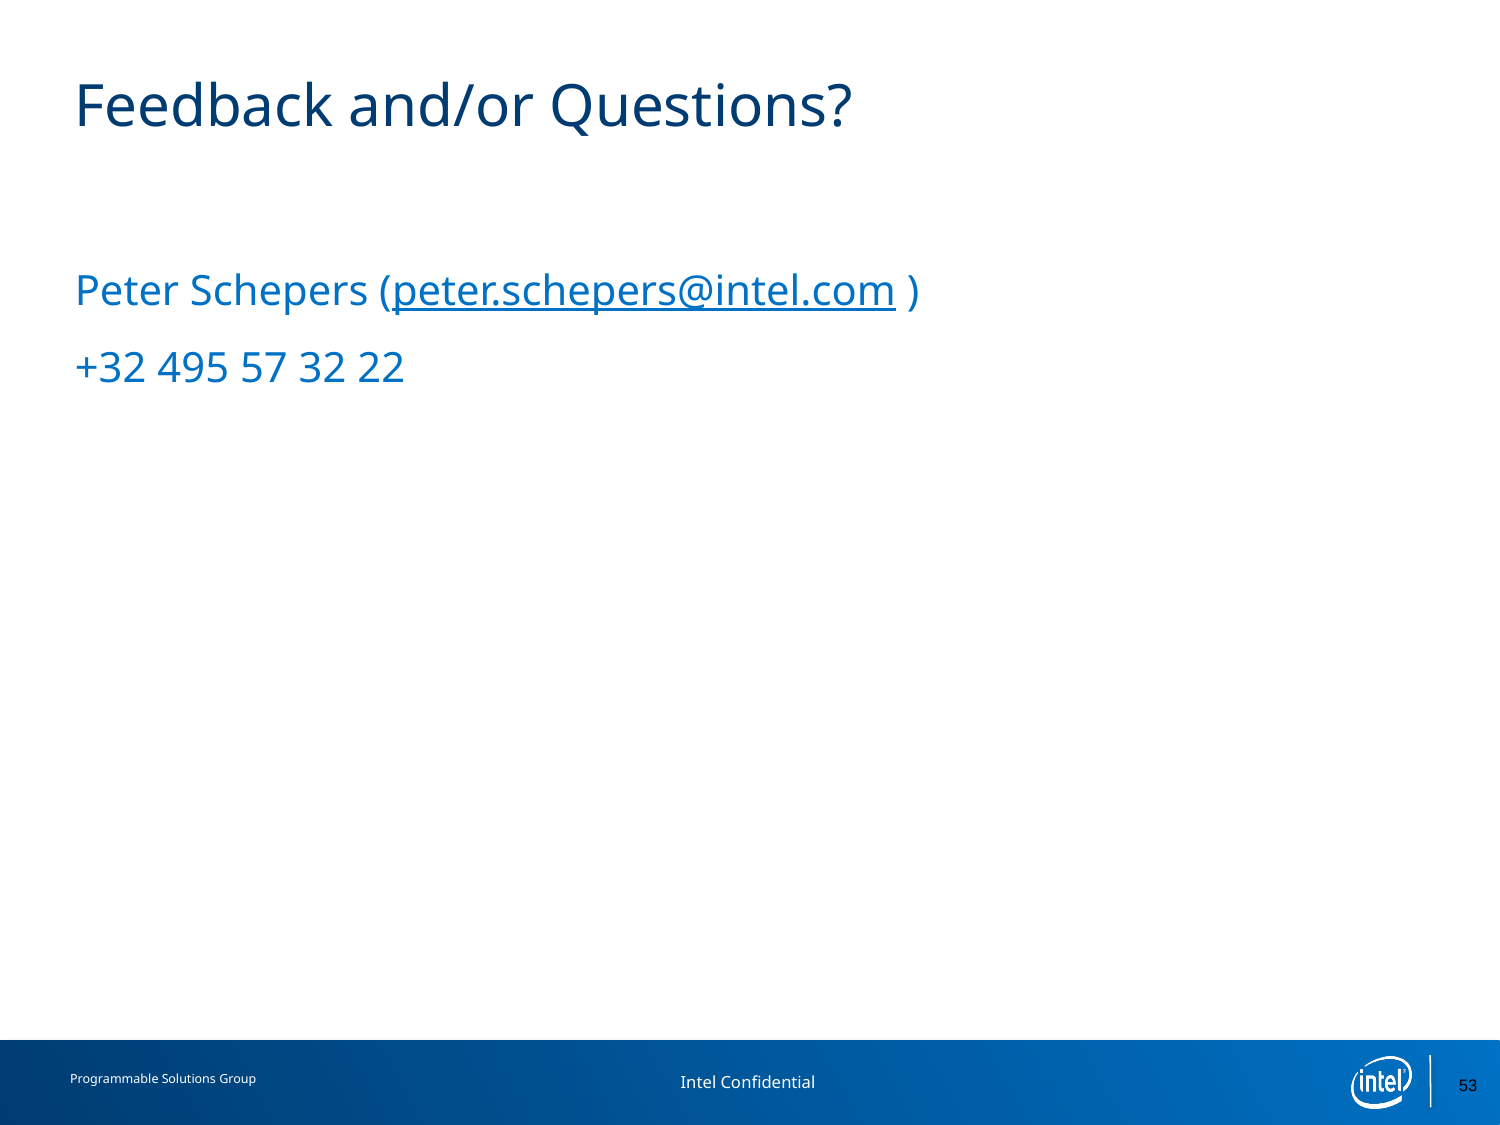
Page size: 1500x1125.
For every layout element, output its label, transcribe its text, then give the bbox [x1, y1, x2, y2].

title Feedback and/or Questions? [74, 67, 1425, 258]
list Peter Schepers (peter.schepers@intel.com ) +32 495 57 32 22 [74, 263, 1425, 1013]
slide_number 53 [1127, 1055, 1478, 1116]
